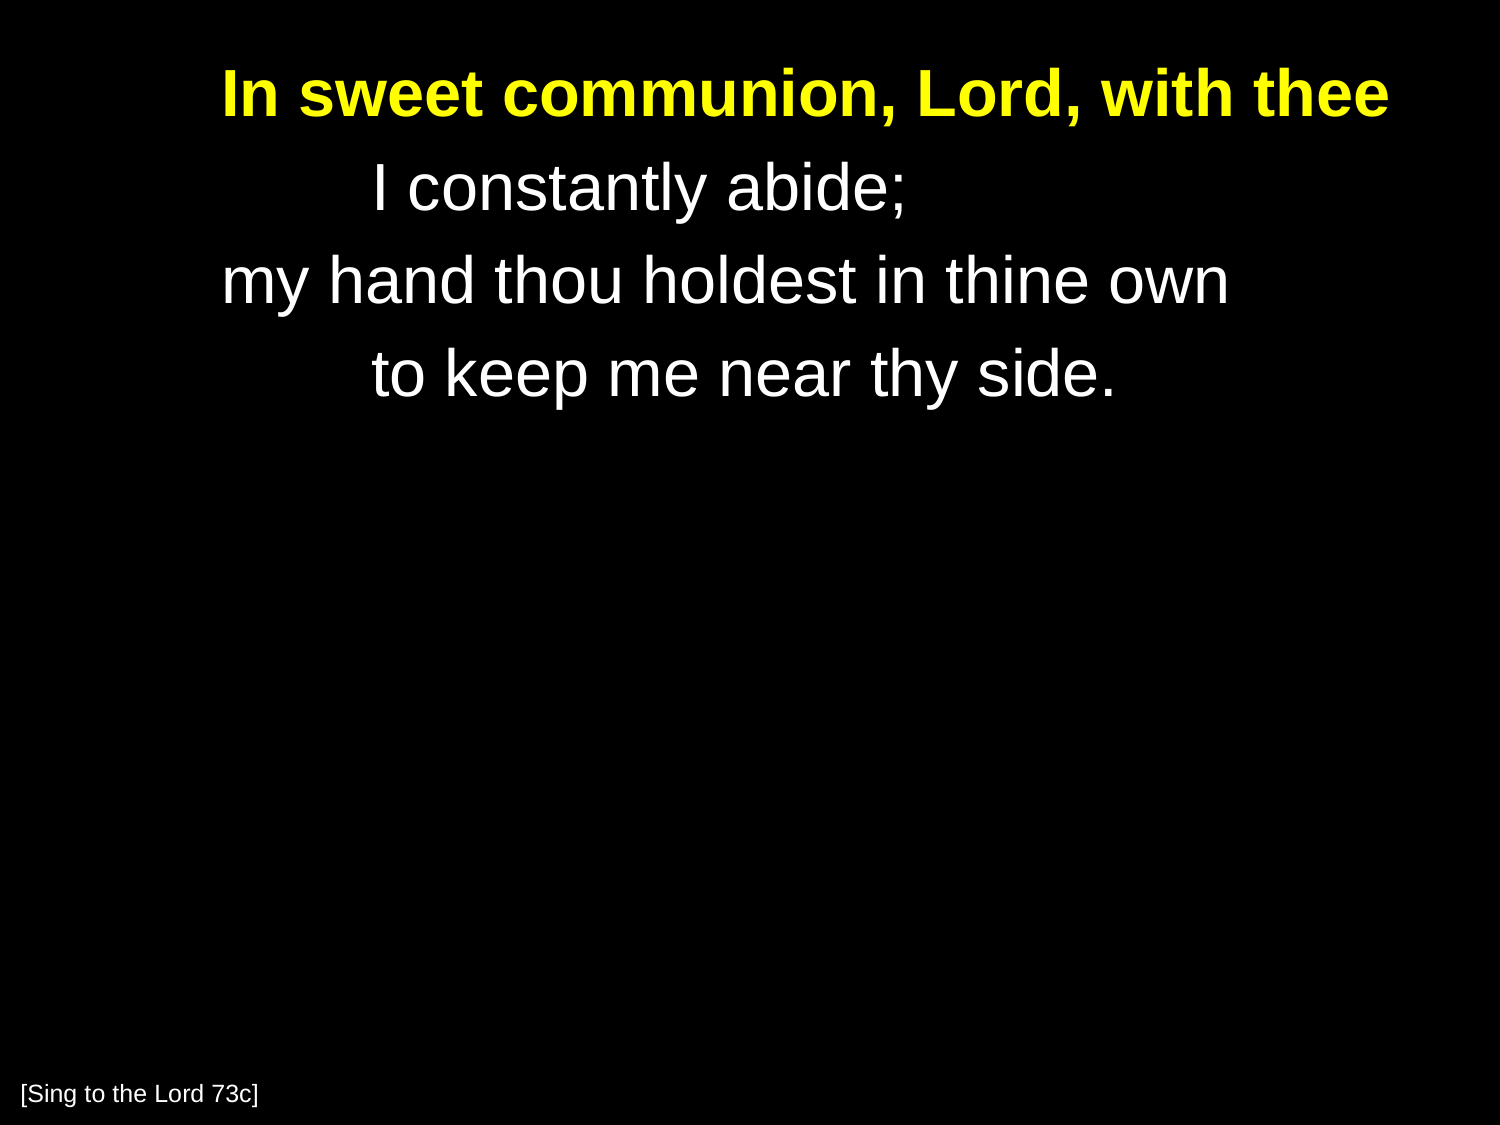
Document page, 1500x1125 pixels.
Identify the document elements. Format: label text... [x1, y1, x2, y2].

list In sweet communion, Lord, with thee I constantly abide; my hand thou holdest in thine own to keep me near thy side. [0, 42, 1500, 1047]
text_box [Sing to the Lord 73c] [5, 1070, 526, 1115]
